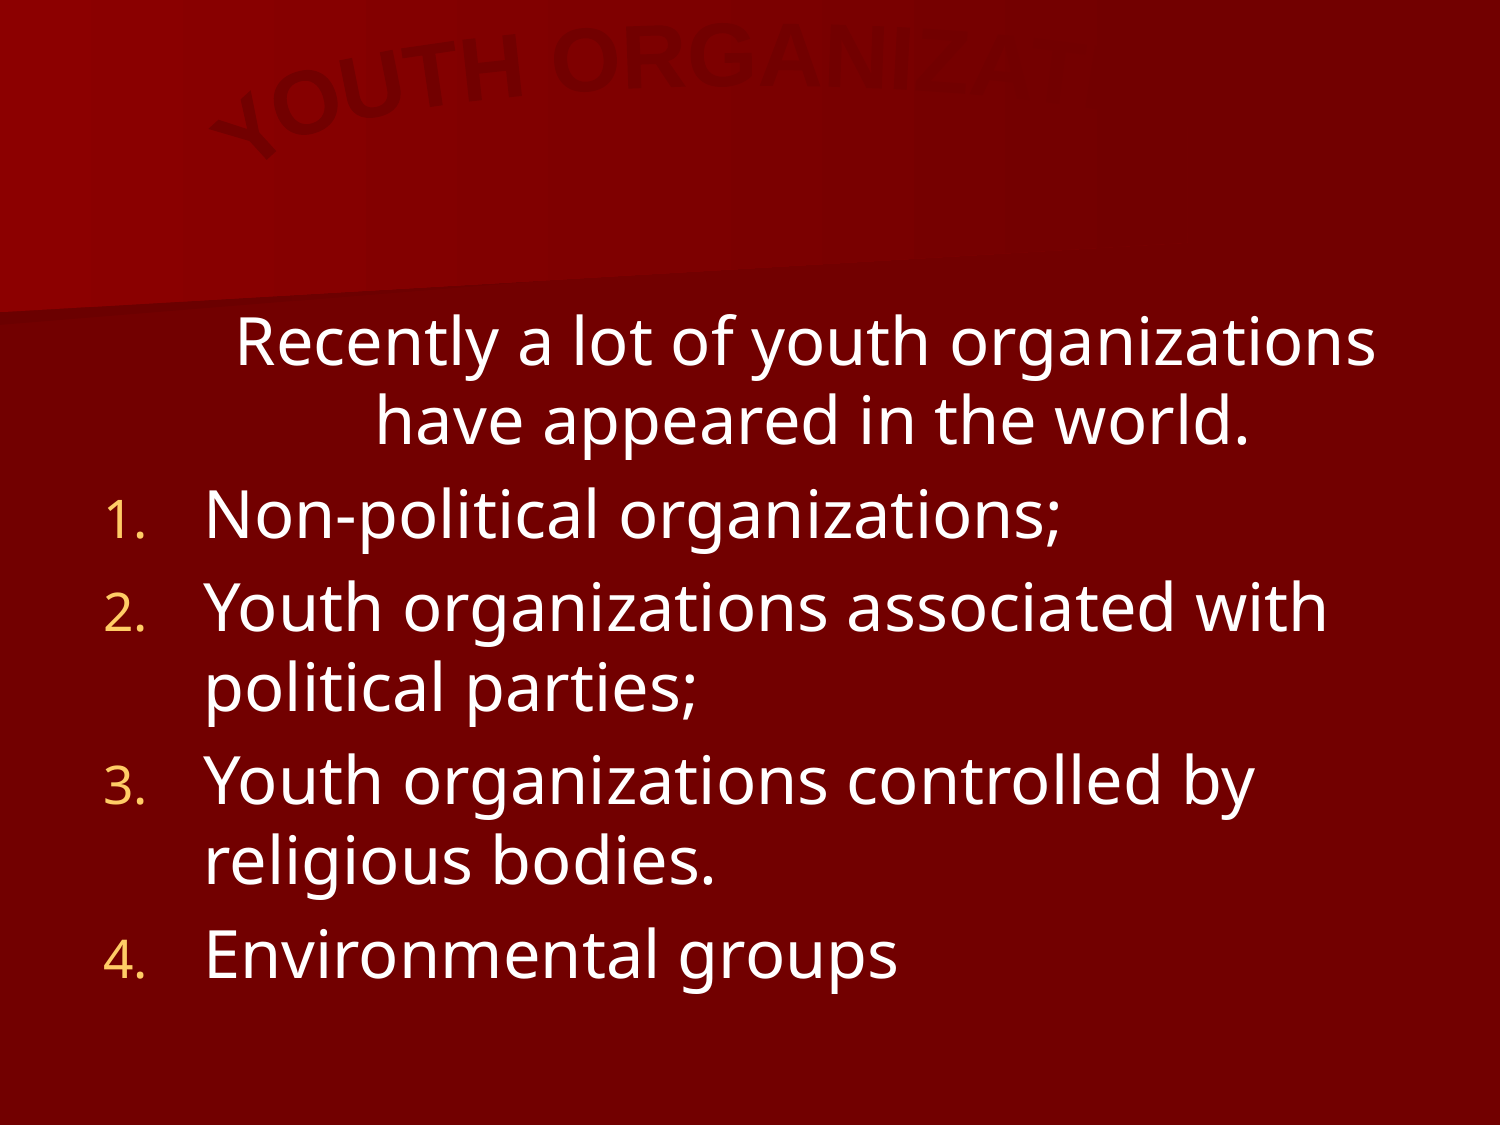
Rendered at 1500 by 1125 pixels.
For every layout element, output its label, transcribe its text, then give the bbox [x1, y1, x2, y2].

list Recently a lot of youth organizations have appeared in the world. Non-political organizations; Youth organizations associated with political parties; Youth organizations controlled by religious bodies. Environmental groups [88, 290, 1439, 977]
